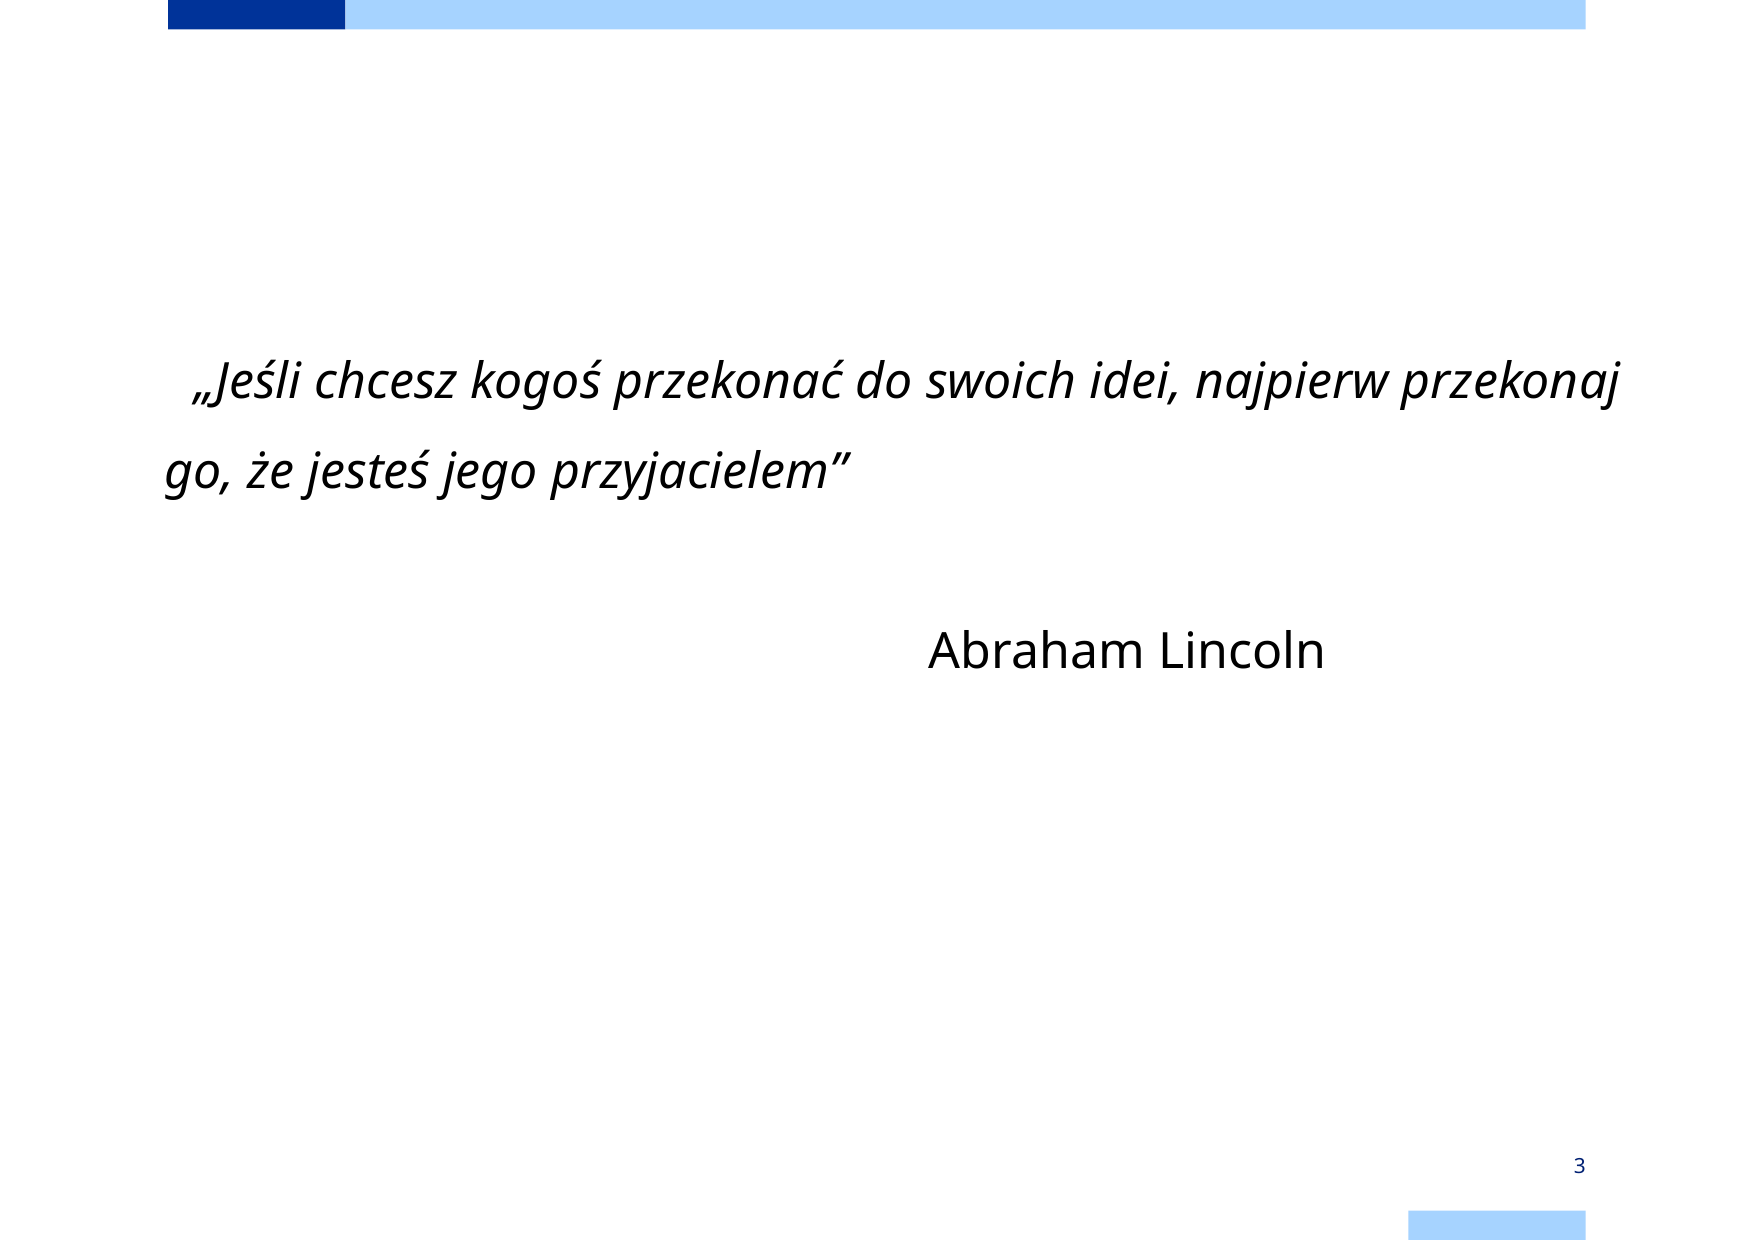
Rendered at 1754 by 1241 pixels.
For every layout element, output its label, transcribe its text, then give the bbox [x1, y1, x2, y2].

slide_number 3 [1408, 1151, 1586, 1182]
list „Jeśli chcesz kogoś przekonać do swoich idei, najpierw przekonaj go, że jesteś jego przyjacielem” Abraham Lincoln [120, 159, 1657, 1093]
